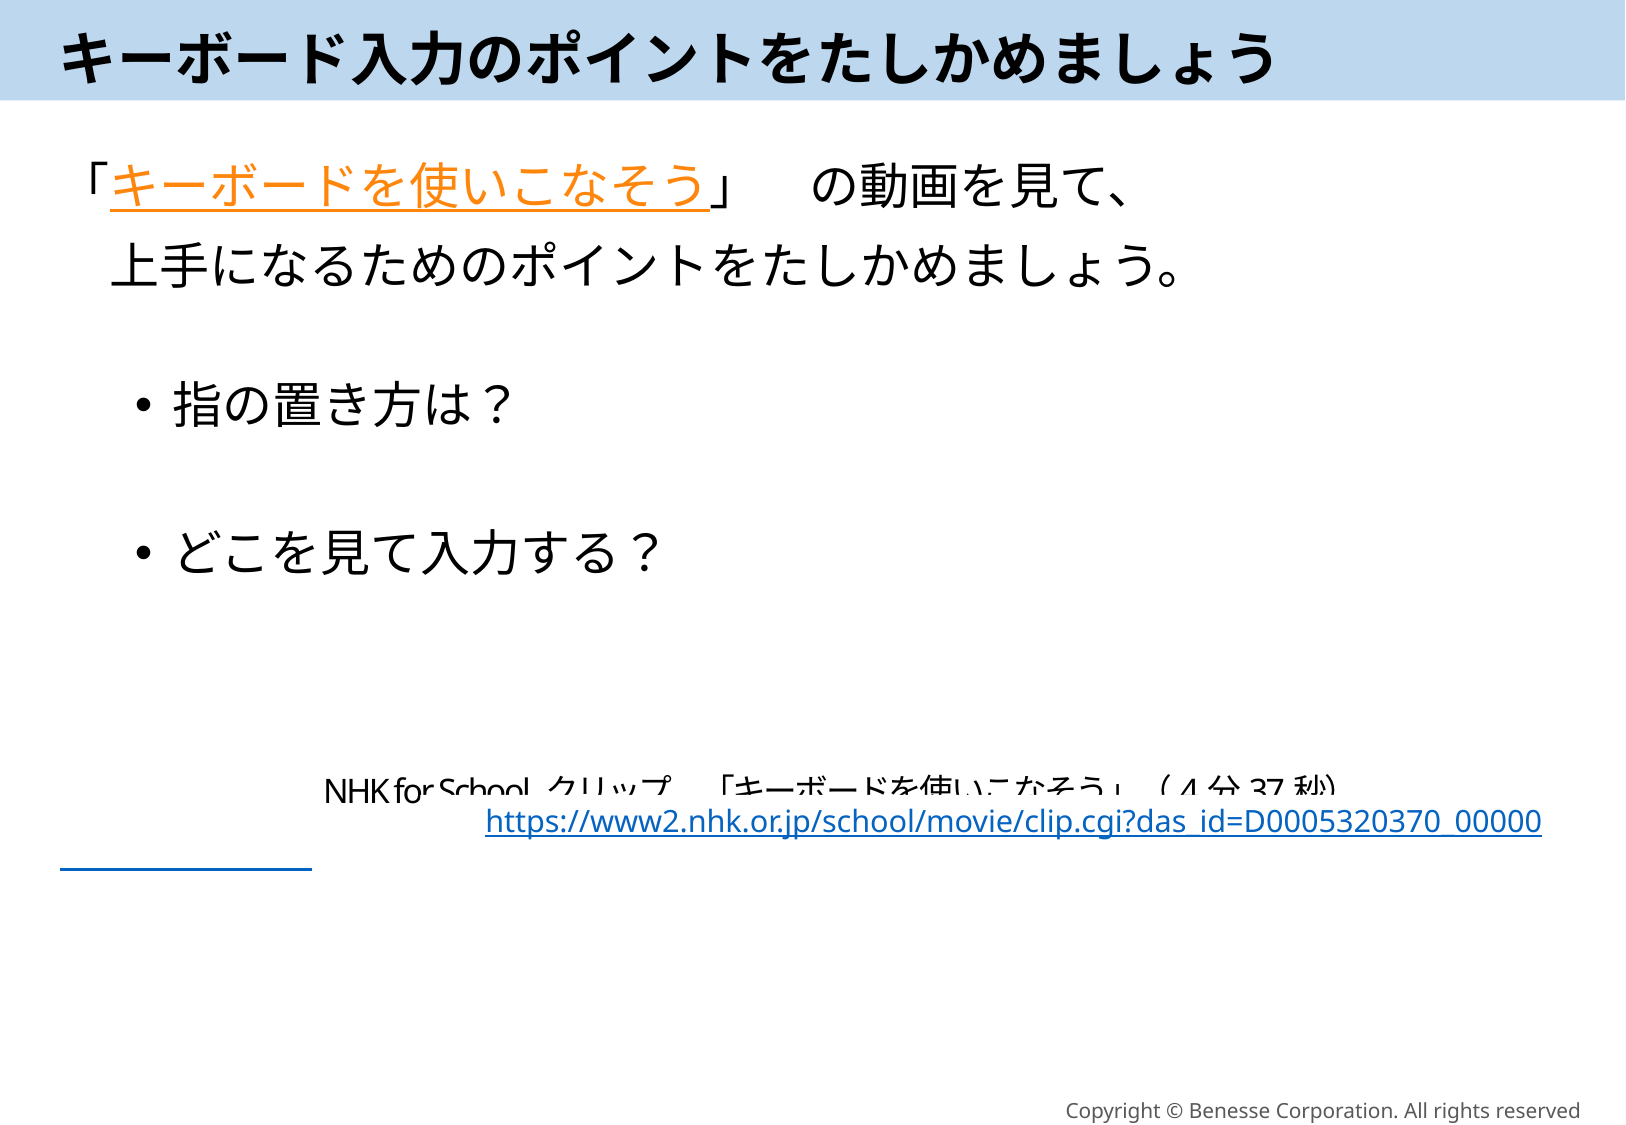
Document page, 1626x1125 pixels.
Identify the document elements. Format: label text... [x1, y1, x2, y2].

list 「キーボードを使いこなそう」 の動画を見て、 上手になるためのポイントをたしかめましょう。 指の置き方は？ どこを見て入力する？ NHK for School クリップ 「キーボードを使いこなそう」（4分37秒） [44, 147, 1581, 978]
title キーボード入力のポイントをたしかめましょう [0, 0, 1625, 101]
text_box https://www2.nhk.or.jp/school/movie/clip.cgi?das_id=D0005320370_00000 [420, 794, 1607, 852]
